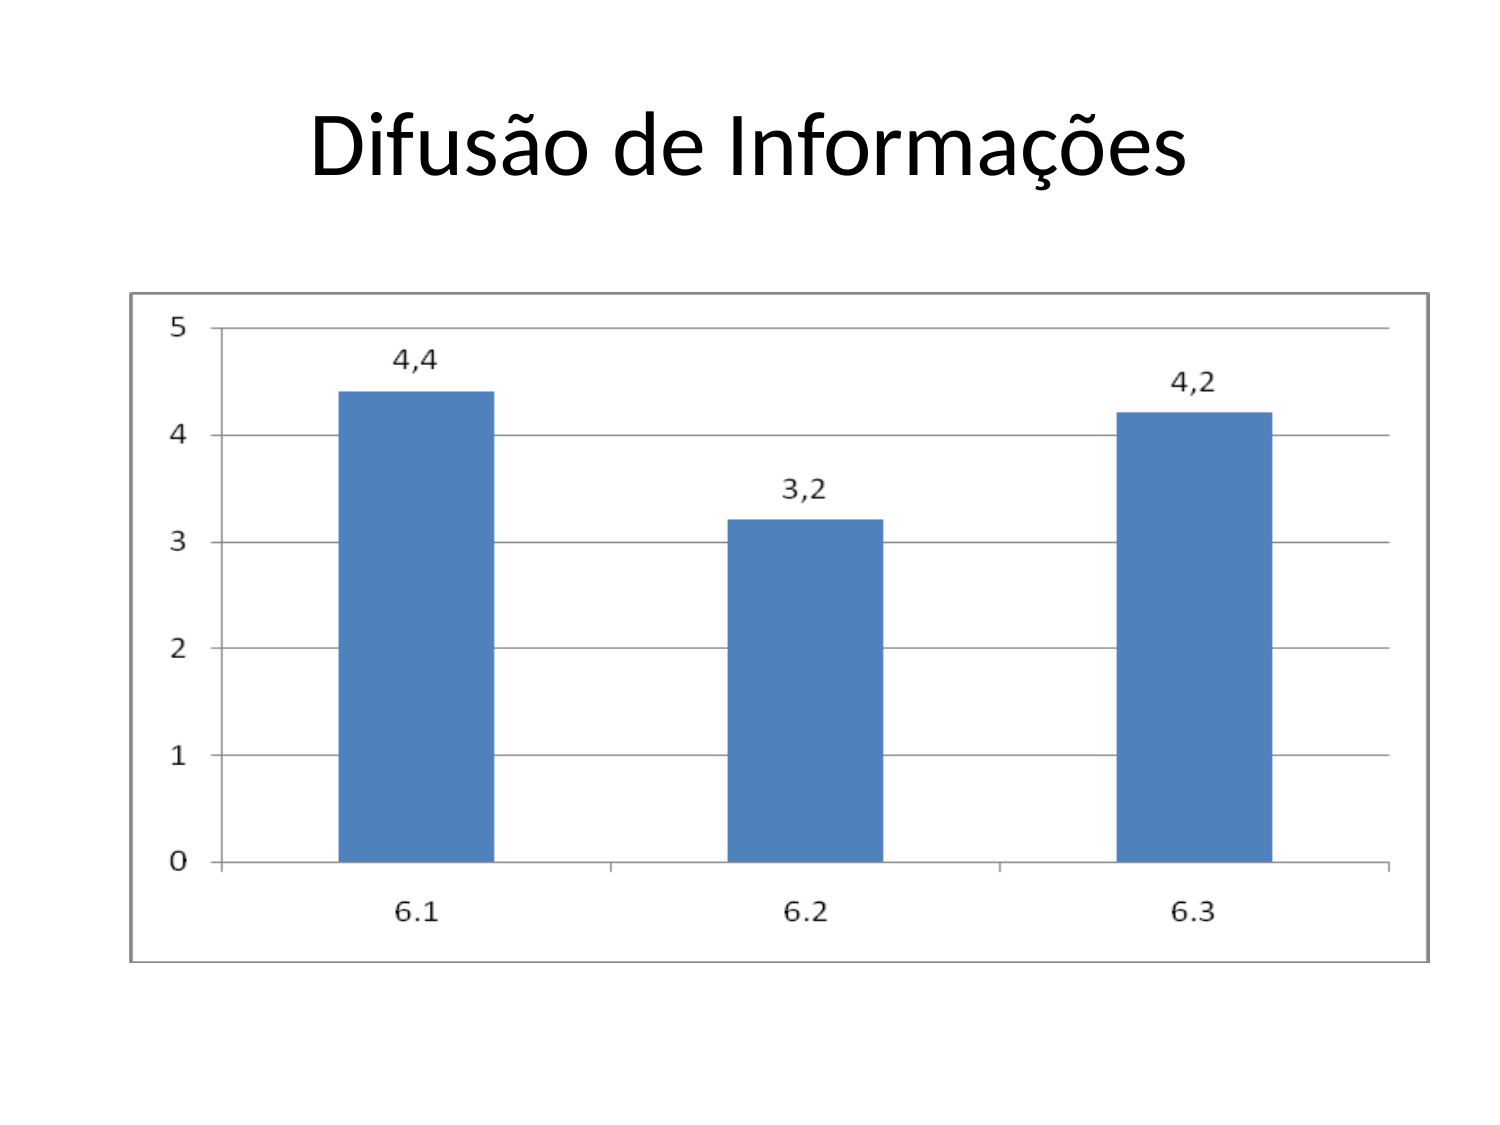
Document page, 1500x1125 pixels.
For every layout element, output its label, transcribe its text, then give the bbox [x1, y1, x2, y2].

title Difusão de Informações [75, 45, 1425, 233]
picture [128, 292, 1430, 964]
